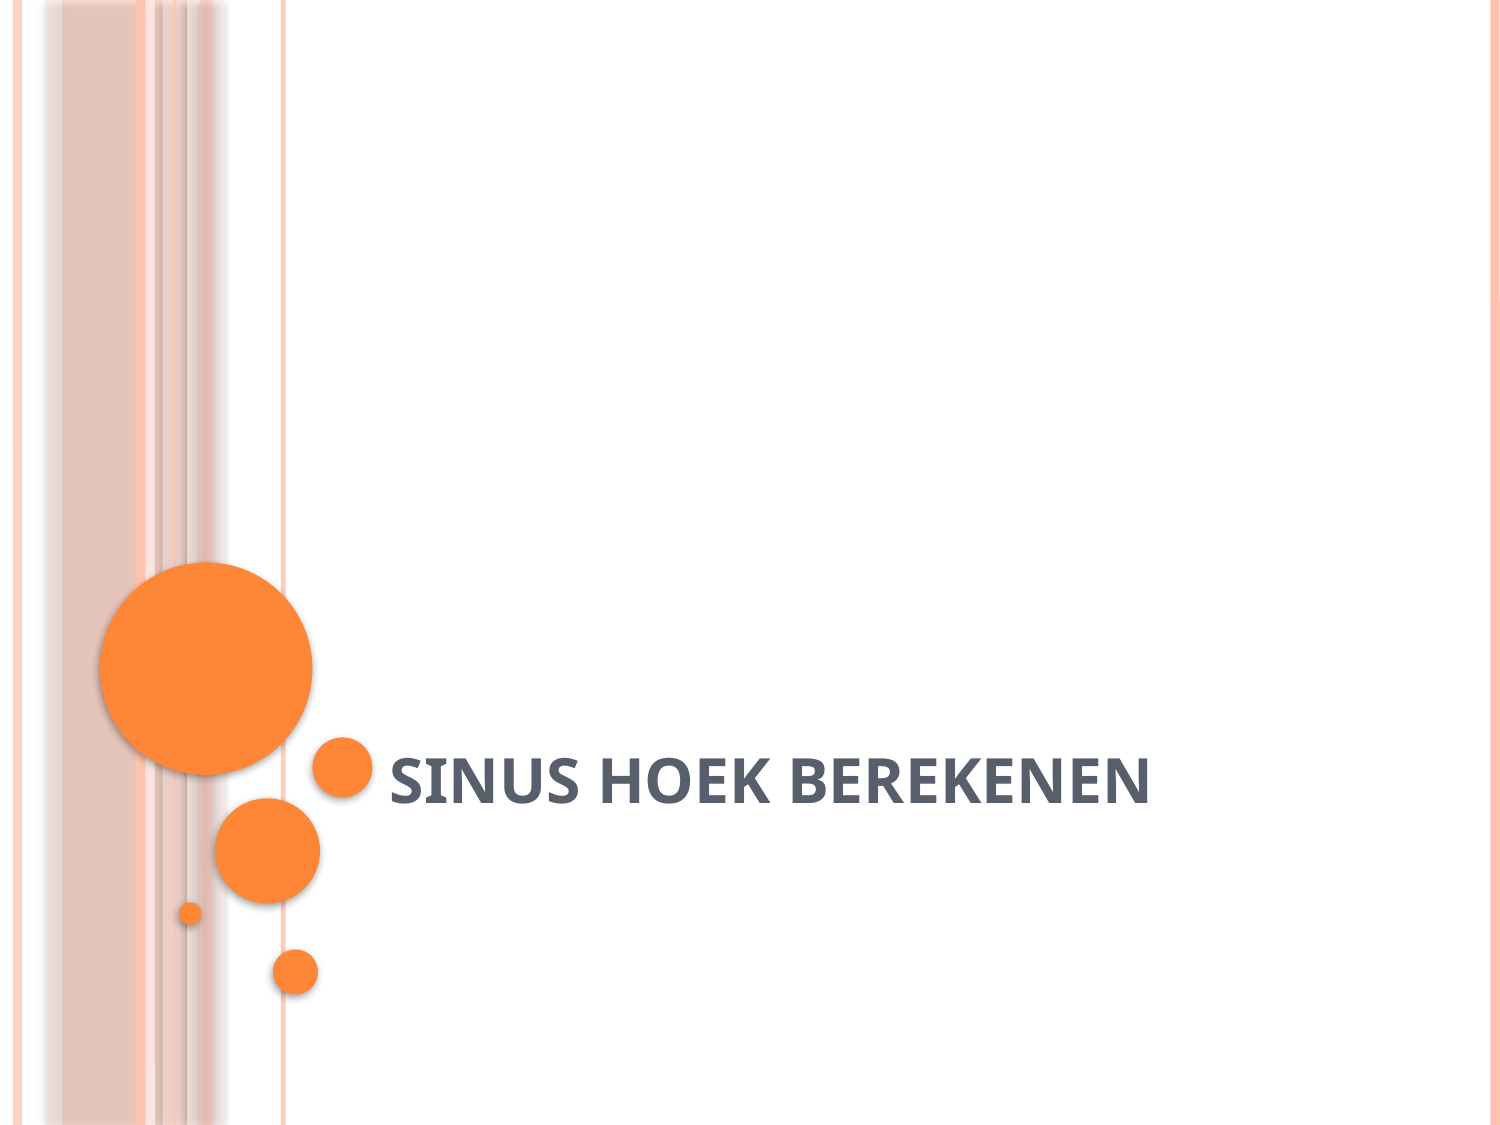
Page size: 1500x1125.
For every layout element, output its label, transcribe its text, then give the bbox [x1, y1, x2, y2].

title Sinus Hoek berekenen [375, 512, 1388, 824]
